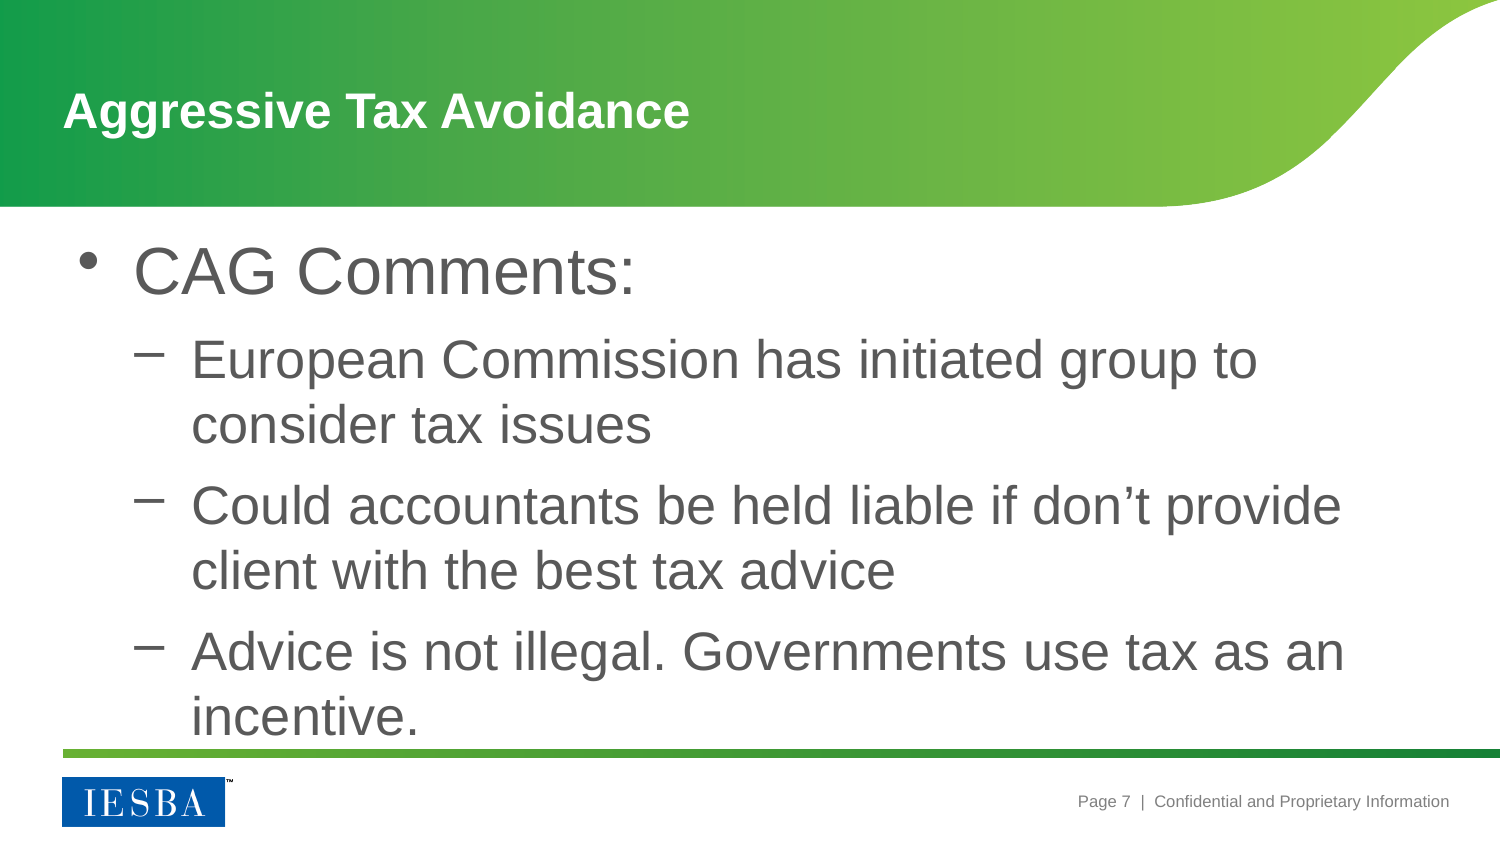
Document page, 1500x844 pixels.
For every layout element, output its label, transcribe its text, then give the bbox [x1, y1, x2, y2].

picture [0, 0, 1500, 207]
list CAG Comments: European Commission has initiated group to consider tax issues Could accountants be held liable if don’t provide client with the best tax advice Advice is not illegal. Governments use tax as an incentive. [62, 220, 1450, 747]
title Aggressive Tax Avoidance [62, 75, 1300, 142]
picture [62, 777, 233, 827]
